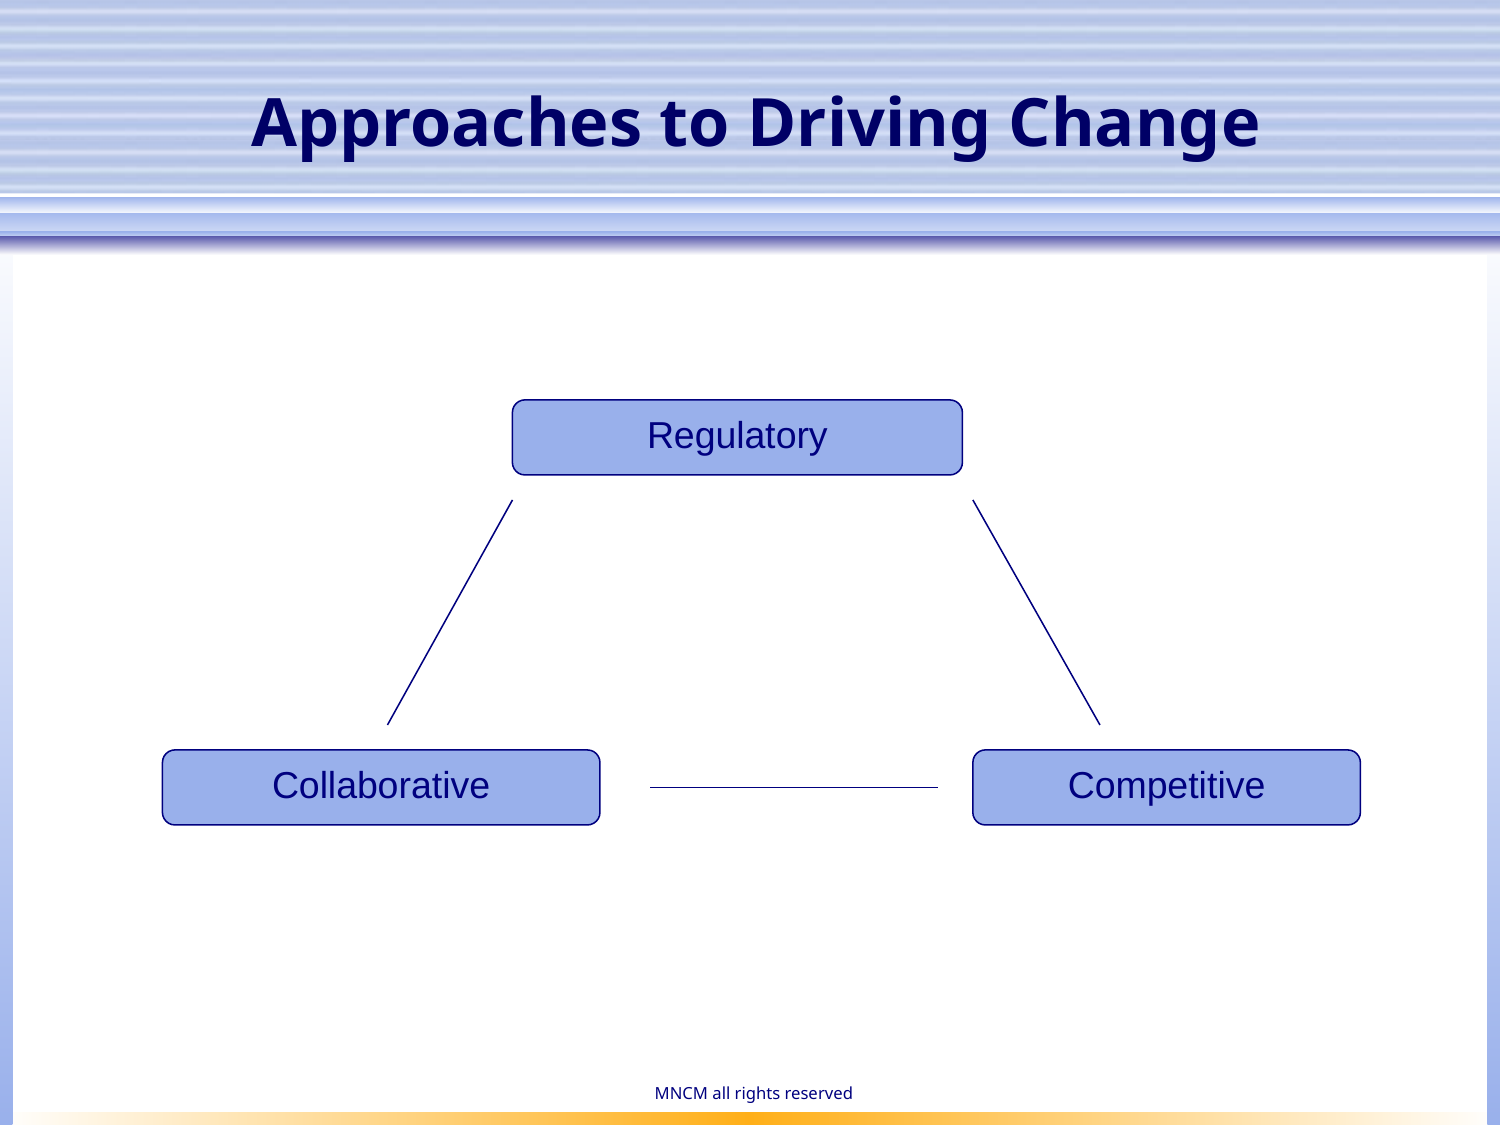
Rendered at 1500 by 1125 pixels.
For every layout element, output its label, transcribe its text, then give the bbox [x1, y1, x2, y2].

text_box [162, 399, 1361, 826]
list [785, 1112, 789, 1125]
title Approaches to Driving Change [62, 49, 1451, 201]
footer MNCM all rights reserved [137, 1074, 1376, 1103]
picture [0, 0, 1500, 193]
